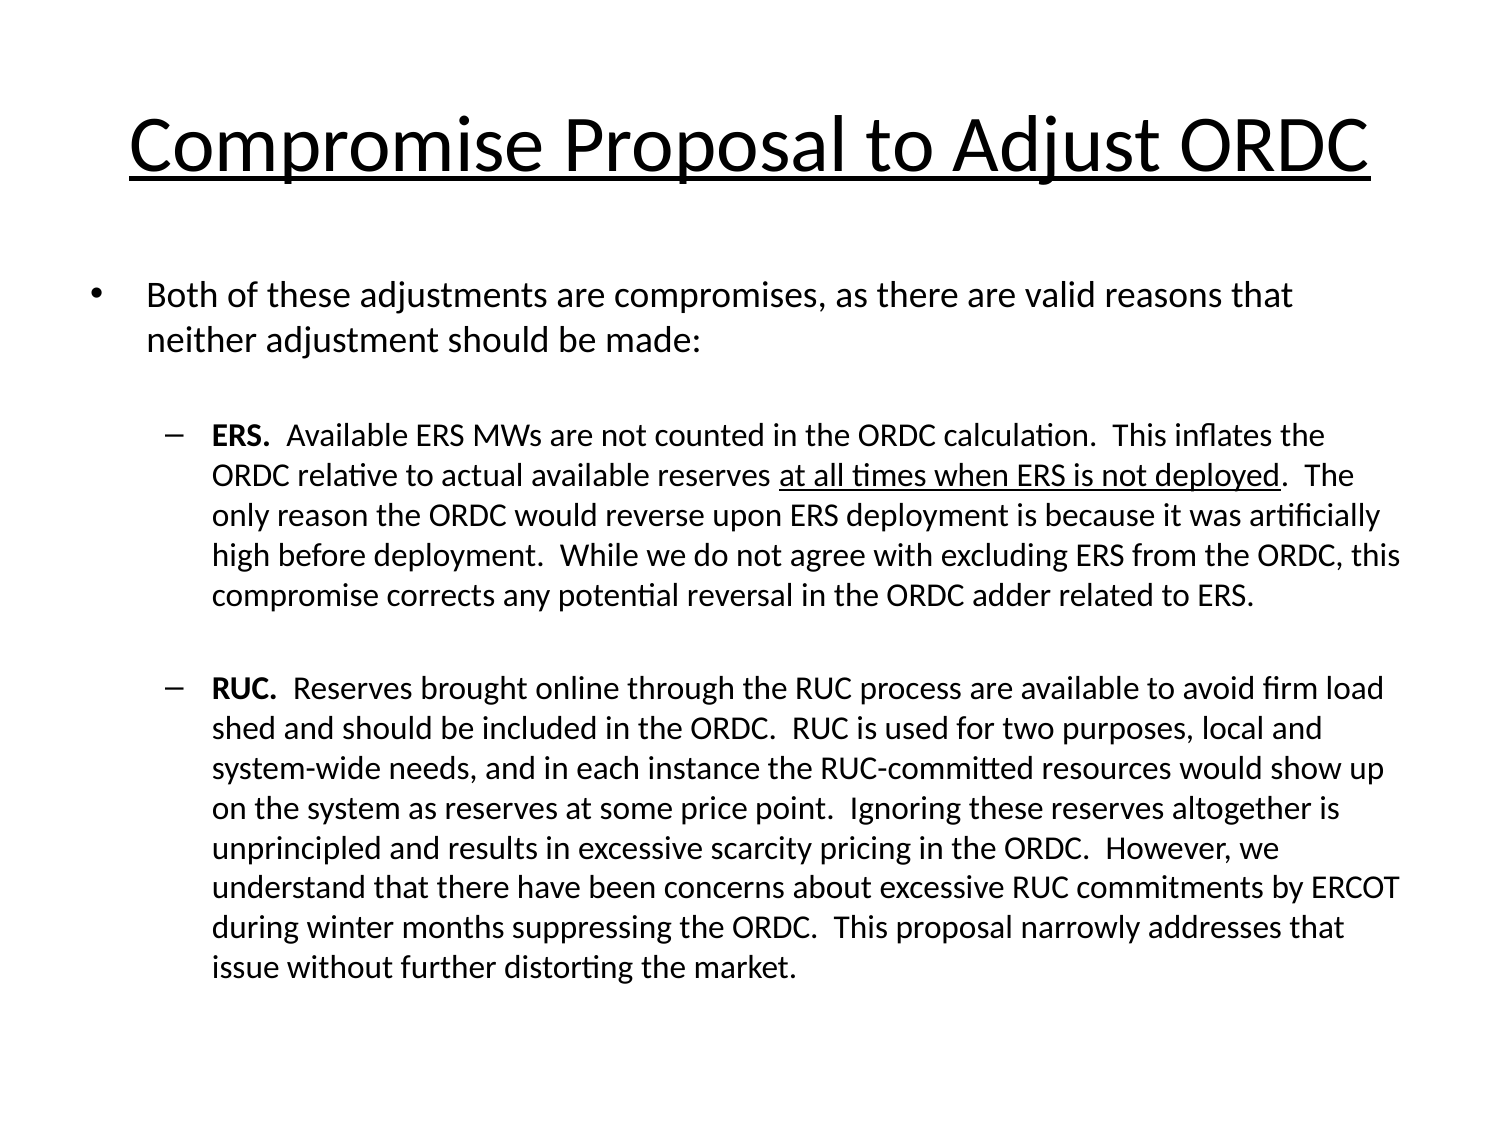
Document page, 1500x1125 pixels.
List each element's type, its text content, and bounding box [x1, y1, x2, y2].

title Compromise Proposal to Adjust ORDC [75, 45, 1425, 233]
list Both of these adjustments are compromises, as there are valid reasons that neither adjustment should be made: ERS. Available ERS MWs are not counted in the ORDC calculation. This inflates the ORDC relative to actual available reserves at all times when ERS is not deployed. The only reason the ORDC would reverse upon ERS deployment is because it was artificially high before deployment. While we do not agree with excluding ERS from the ORDC, this compromise corrects any potential reversal in the ORDC adder related to ERS. RUC. Reserves brought online through the RUC process are available to avoid firm load shed and should be included in the ORDC. RUC is used for two purposes, local and system-wide needs, and in each instance the RUC-committed resources would show up on the system as reserves at some price point. Ignoring these reserves altogether is unprincipled and results in excessive scarcity pricing in the ORDC. However, we understand that there have been concerns about excessive RUC commitments by ERCOT during winter months suppressing the ORDC. This proposal narrowly addresses that issue without further distorting the market. [75, 262, 1425, 1005]
